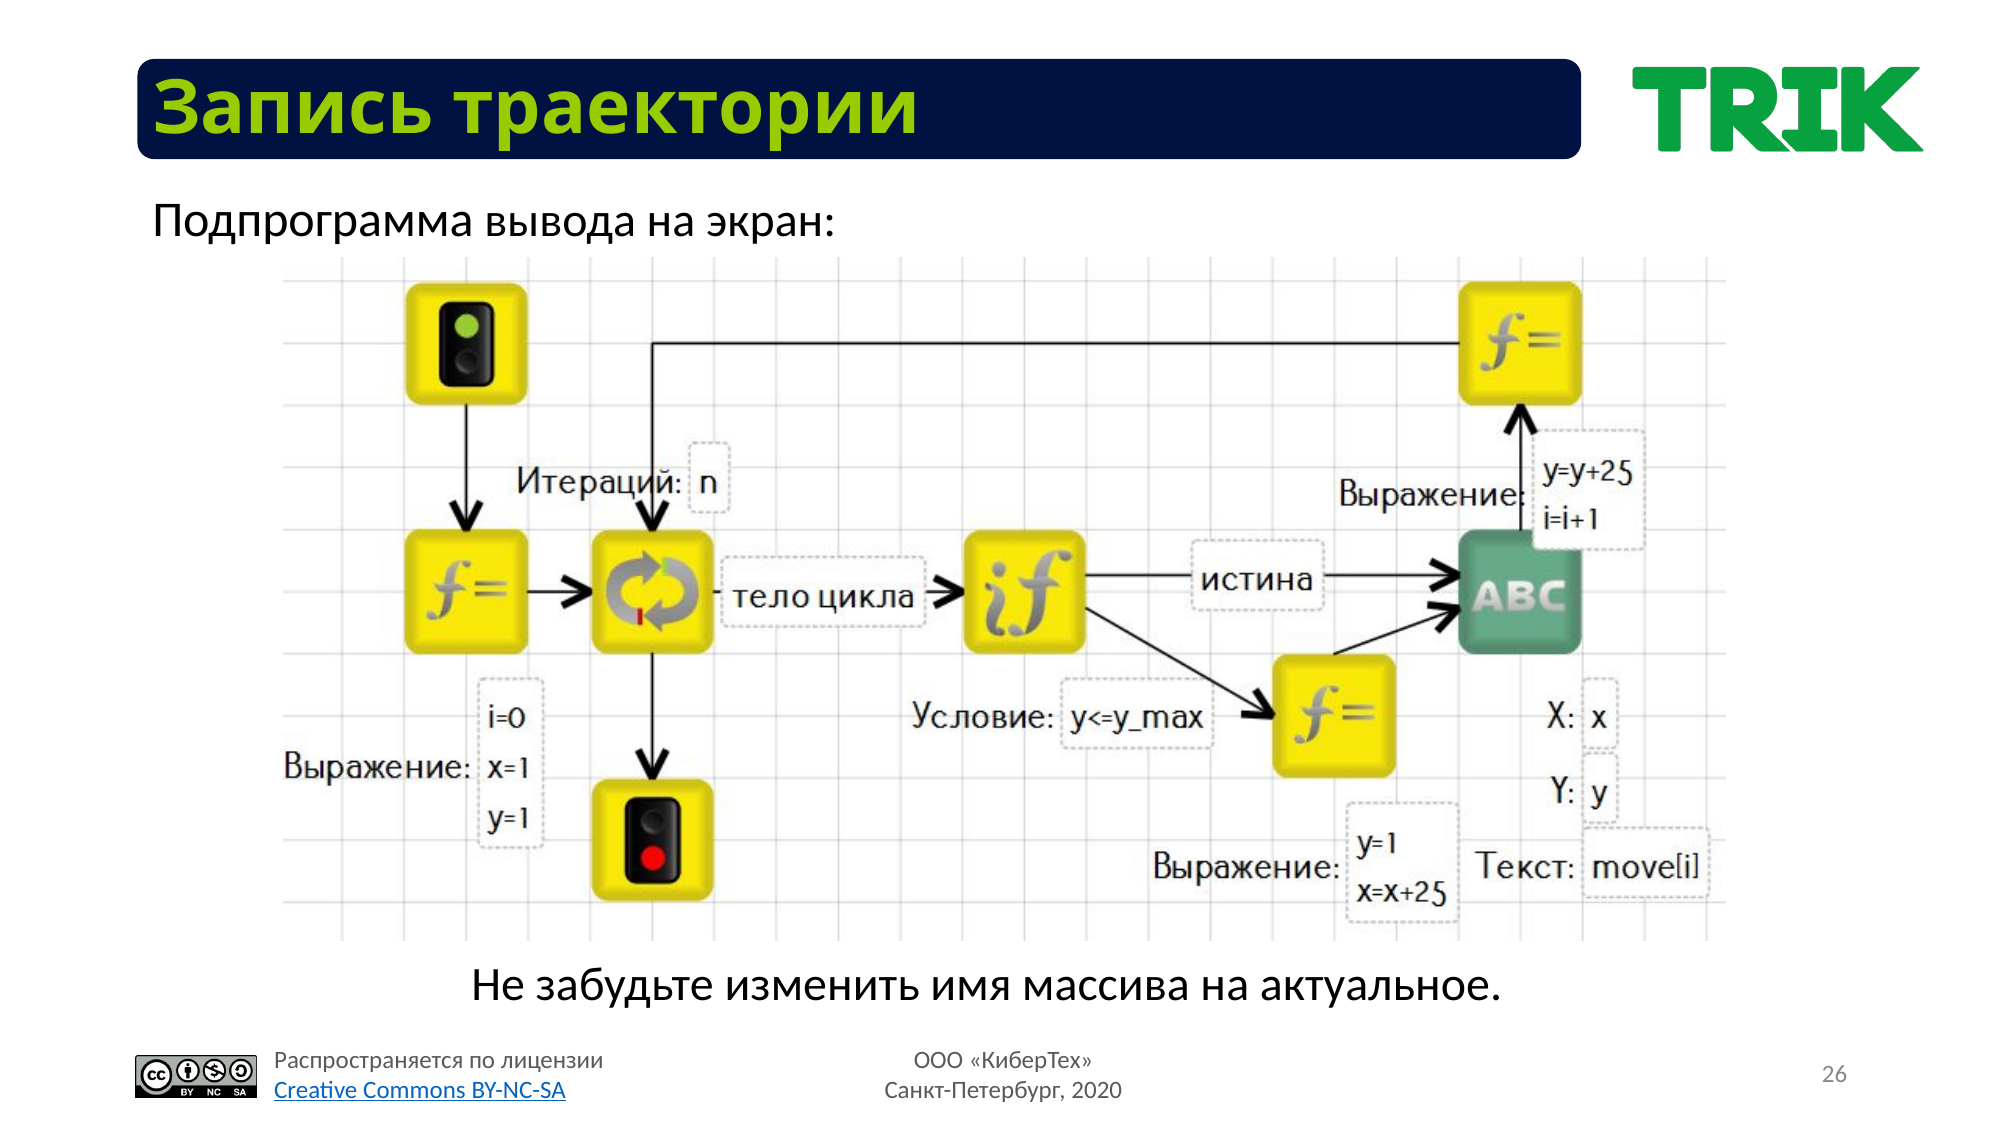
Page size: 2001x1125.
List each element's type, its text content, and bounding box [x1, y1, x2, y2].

text_box Не забудьте изменить имя массива на актуальное. [456, 949, 1543, 1027]
text_box 26 [1412, 1042, 1863, 1103]
picture [135, 1055, 257, 1098]
picture [283, 257, 1726, 941]
text_box Запись траектории [137, 61, 1582, 162]
picture [1631, 64, 1924, 154]
text_box Подпрограмма вывода на экран: [137, 162, 1863, 260]
